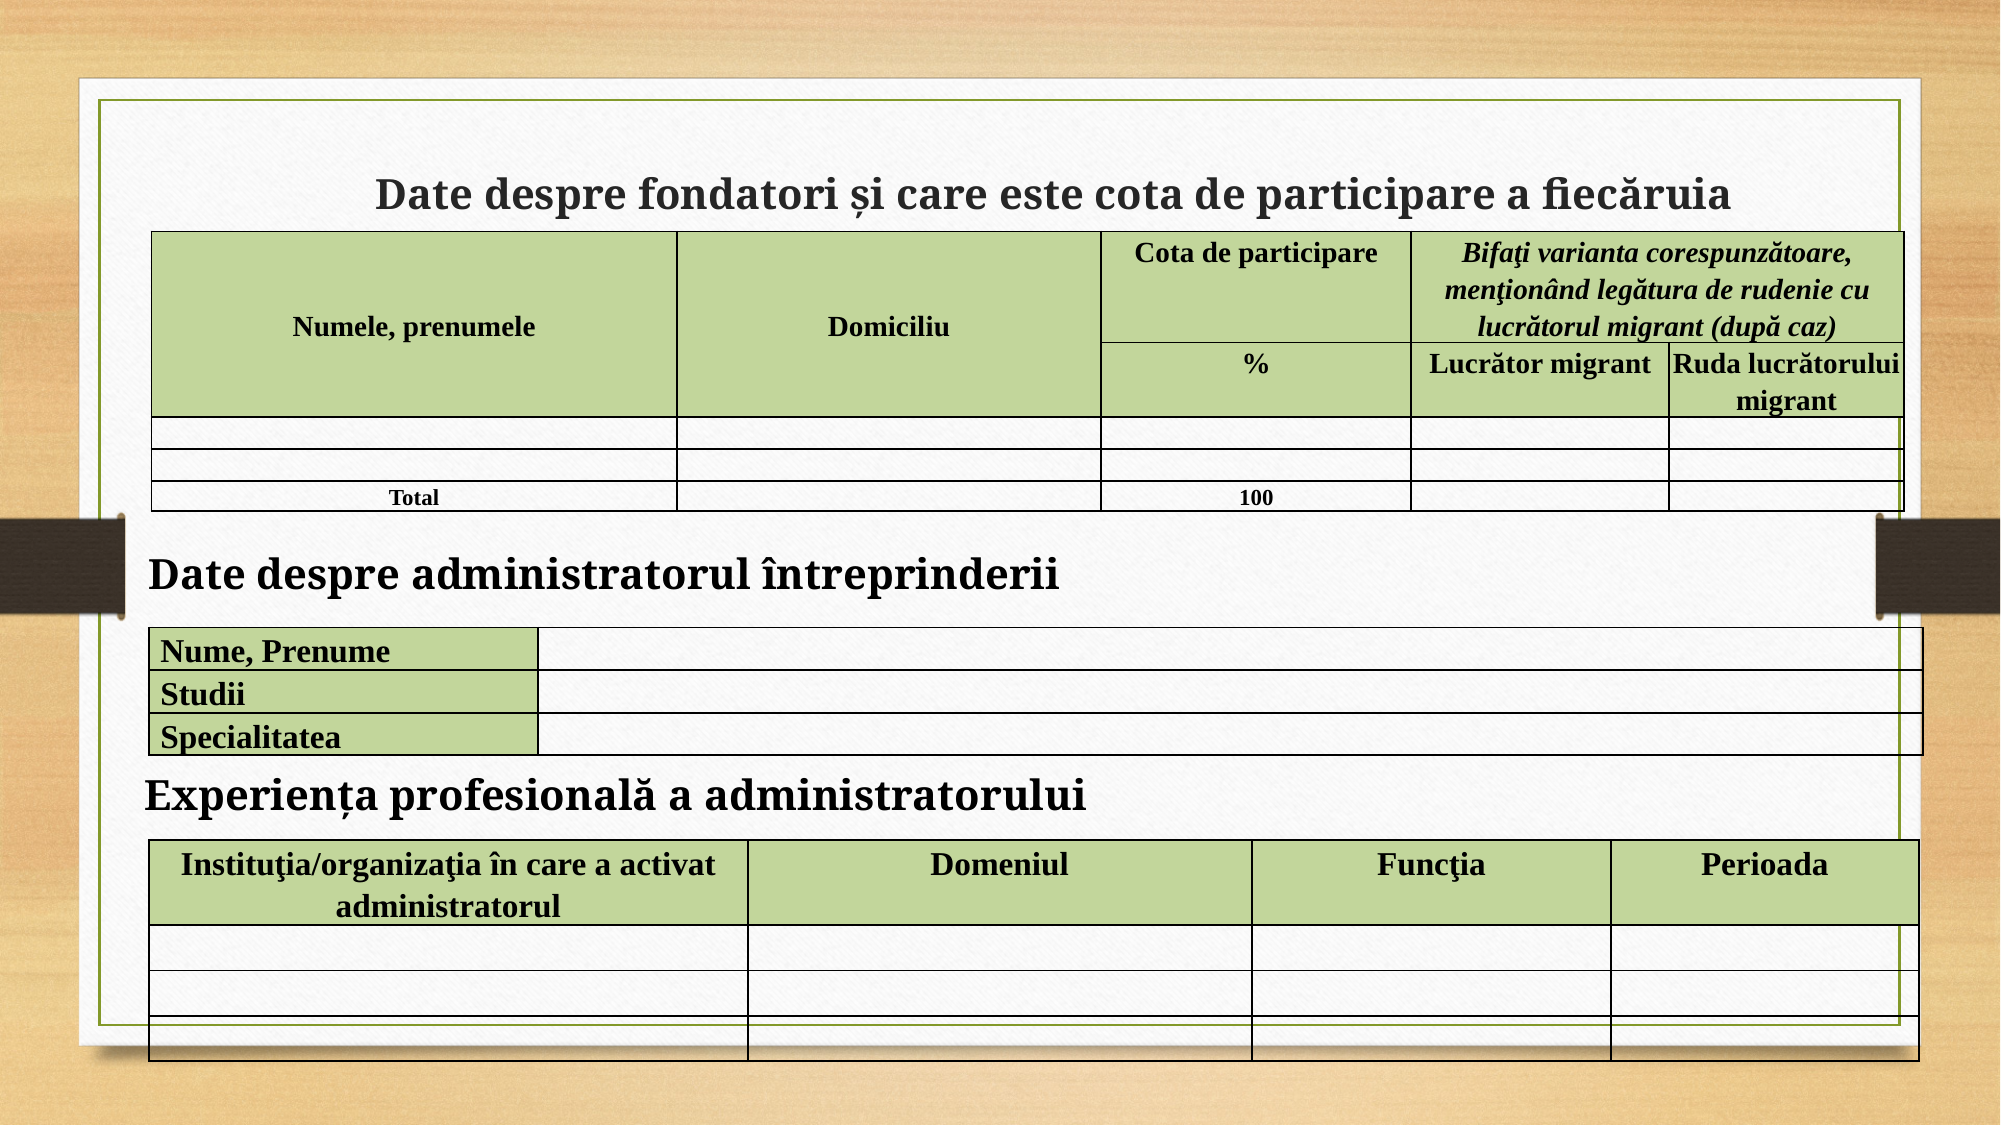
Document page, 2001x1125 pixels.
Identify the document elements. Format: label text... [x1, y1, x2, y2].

table_cell [150, 971, 747, 1015]
table_cell [150, 1017, 747, 1060]
title Date despre fondatori și care este cota de participare a fiecăruia [154, 156, 1955, 230]
table_cell [1412, 418, 1668, 448]
table_header Perioada [1612, 841, 1918, 924]
table_cell [1412, 450, 1668, 480]
table_cell Studii [150, 671, 537, 712]
table_cell [539, 671, 1922, 712]
table_cell [678, 482, 1100, 510]
table_cell [1612, 1017, 1918, 1060]
table_cell [152, 450, 676, 480]
table_cell [1253, 971, 1610, 1015]
table_cell [1612, 971, 1918, 1015]
table_cell [1253, 1017, 1610, 1060]
table_cell [678, 418, 1100, 448]
table_cell [1612, 926, 1918, 970]
table_cell [1670, 418, 1903, 448]
table_header Funcţia [1253, 841, 1610, 924]
table_cell 100 [1102, 482, 1410, 510]
table_cell [152, 418, 676, 448]
table_cell [150, 926, 747, 970]
table_cell Specialitatea [150, 714, 537, 754]
table_header [539, 628, 1922, 669]
table_header Bifaţi varianta corespunzătoare, menţionând legătura de rudenie cu lucrătorul migrant (după caz) [1412, 232, 1903, 342]
table_cell [678, 450, 1100, 480]
table_header Nume, Prenume [150, 628, 537, 669]
table_cell [749, 926, 1251, 970]
table_cell [1253, 926, 1610, 970]
table_header Domiciliu [678, 232, 1100, 416]
table_cell [1670, 482, 1903, 510]
table_cell [749, 971, 1251, 1015]
text_box Date despre administratorul întreprinderii [133, 537, 1934, 611]
table_header Numele, prenumele [152, 232, 676, 416]
table_cell [1412, 482, 1668, 510]
table_cell Ruda lucrătorului migrant [1670, 343, 1903, 416]
table_header Cota de participare [1102, 232, 1410, 342]
table_cell [539, 714, 1922, 754]
table_cell [1102, 450, 1410, 480]
table_cell [1670, 450, 1903, 480]
table_header Instituţia/organizaţia în care a activat administratorul [150, 841, 747, 924]
table_cell Total [152, 482, 676, 510]
table_cell % [1102, 343, 1410, 416]
text_box Experiența profesională a administratorului [129, 758, 1930, 832]
table_header Domeniul [749, 841, 1251, 924]
picture [0, 0, 2001, 1125]
table_cell Lucrător migrant [1412, 343, 1668, 416]
table_cell [749, 1017, 1251, 1060]
table_cell [1102, 418, 1410, 448]
